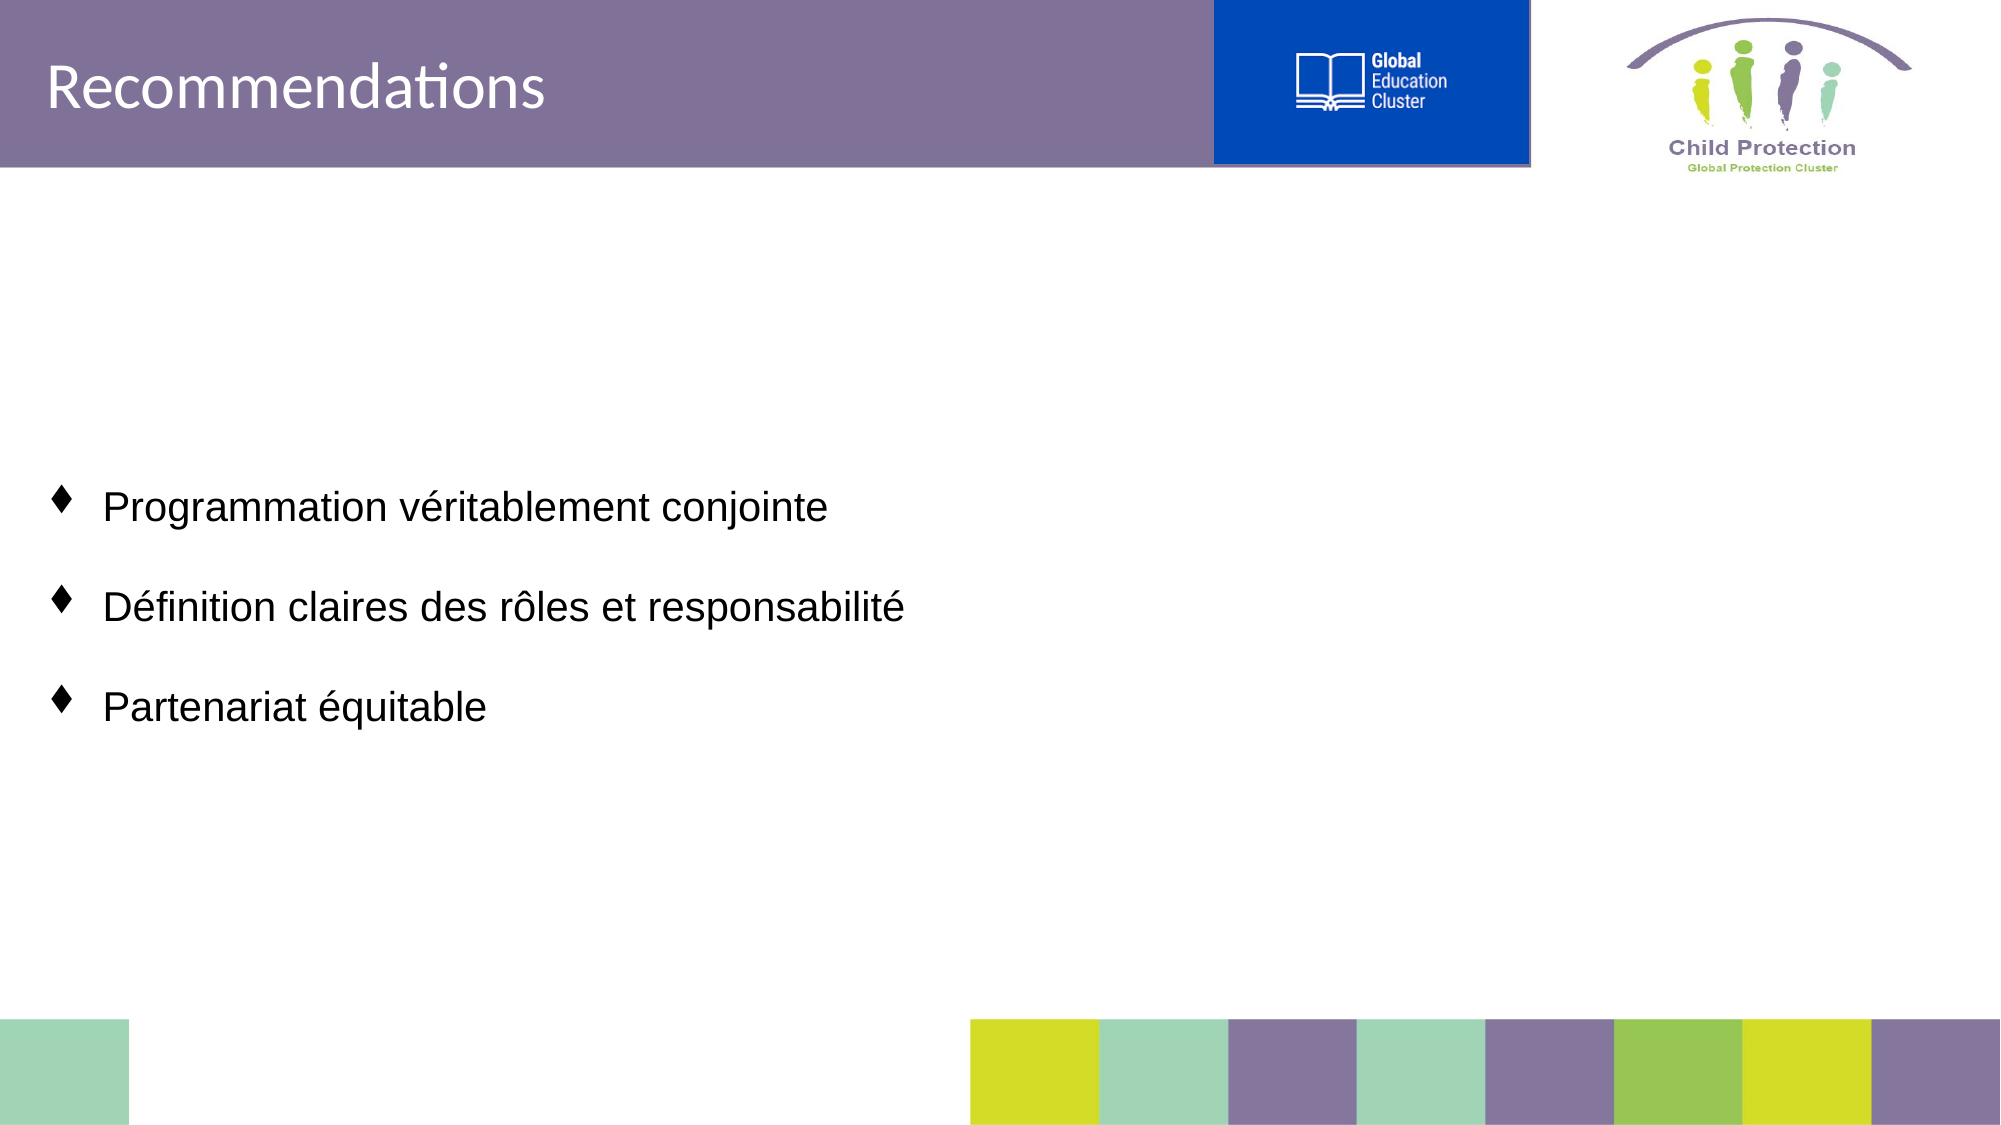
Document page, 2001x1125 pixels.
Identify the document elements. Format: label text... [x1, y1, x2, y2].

text_box Programmation véritablement conjointe Définition claires des rôles et responsabilité Partenariat équitable [31, 422, 1698, 788]
picture [0, 1019, 2000, 1125]
title Recommendations [31, 34, 1209, 130]
picture [0, 0, 2000, 175]
